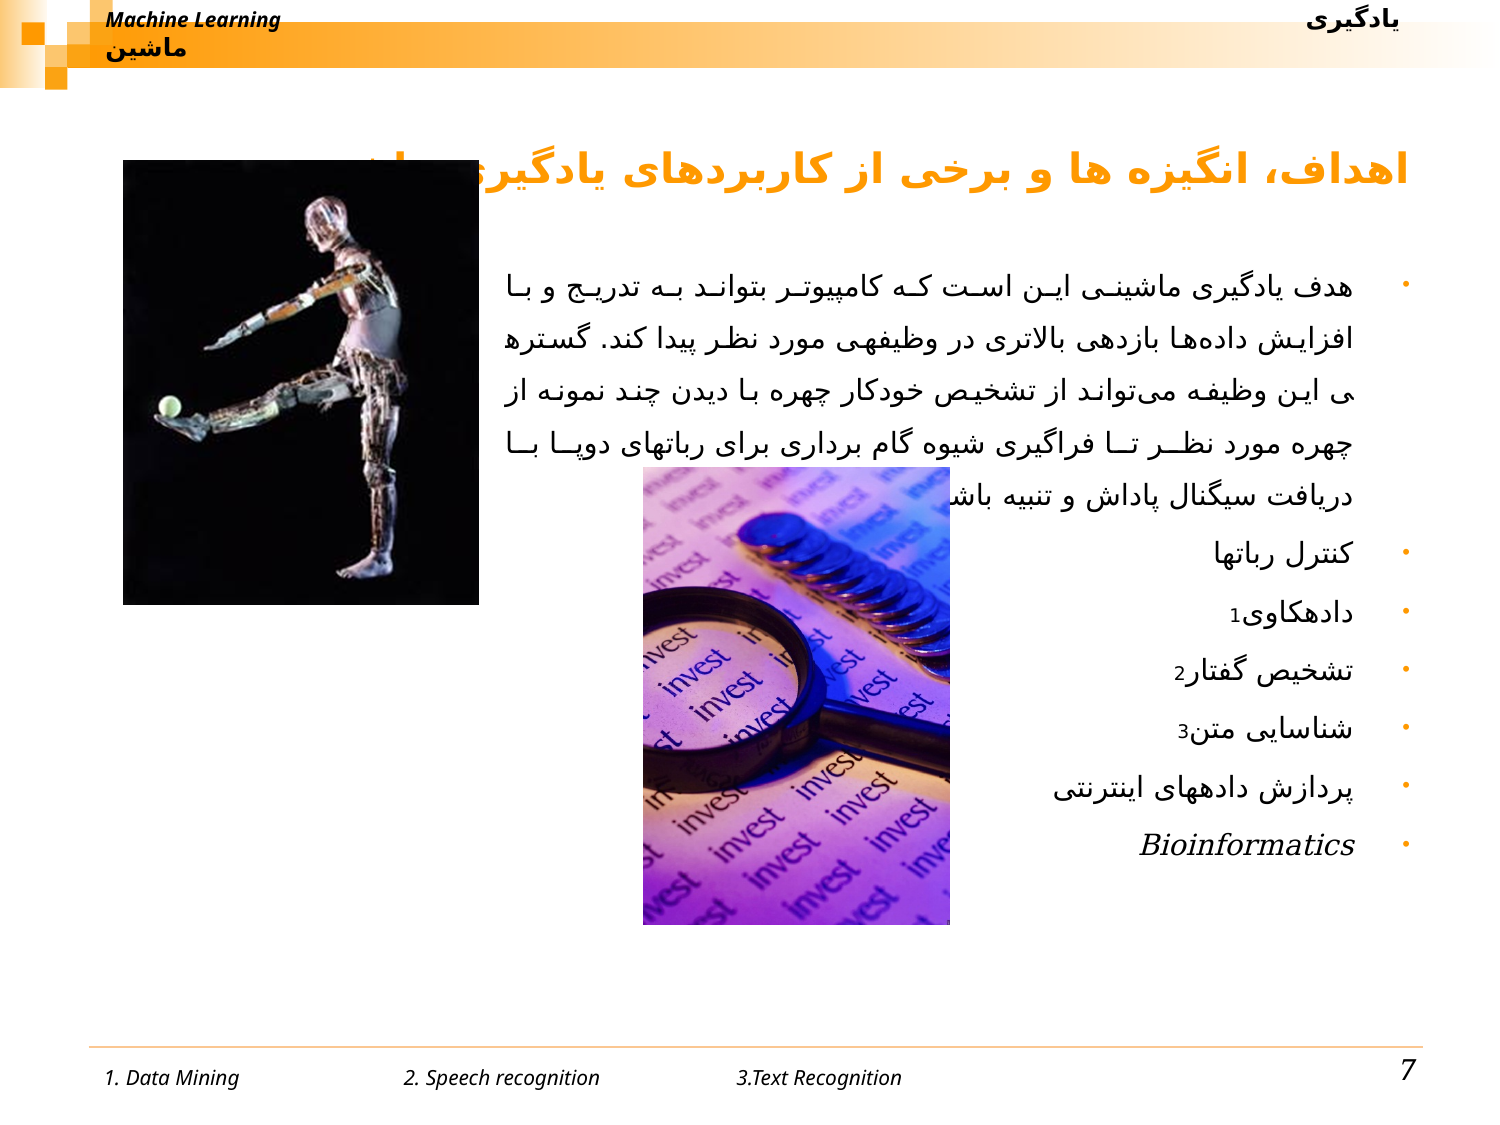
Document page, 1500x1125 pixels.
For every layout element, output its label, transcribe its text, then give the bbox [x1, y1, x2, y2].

text_box اهداف، انگیزه ها و برخی از کاربردهای یادگیری ماشین [74, 125, 1425, 208]
picture [123, 160, 479, 606]
list هدف یادگیری ماشینی این است که کامپیوتر بتواند به تدریج و با افزایش داده‌ها بازدهی‌ بالاتری در وظیفه­ی مورد نظر پیدا کند. گستره­ی این وظیفه می‌تواند از تشخیص خودکار چهره با دیدن چند نمونه از چهره مورد نظر تا فراگیری شیوه گام ‌برداری برای ربات­های دوپا با دریافت سیگنال پاداش و تنبیه باشد. کنترل ربات­ها داده­کاوی1 تشخیص گفتار2 شناسایی متن3 پردازش داده­های اینترنتی Bioinformatics [490, 241, 1425, 880]
text_box Machine Learning یادگیری ماشین [90, 22, 1471, 70]
footer 1. Data Mining 2. Speech recognition 3.Text Recognition [88, 1053, 1424, 1098]
picture [643, 467, 950, 925]
slide_number 7 [1080, 1023, 1431, 1099]
